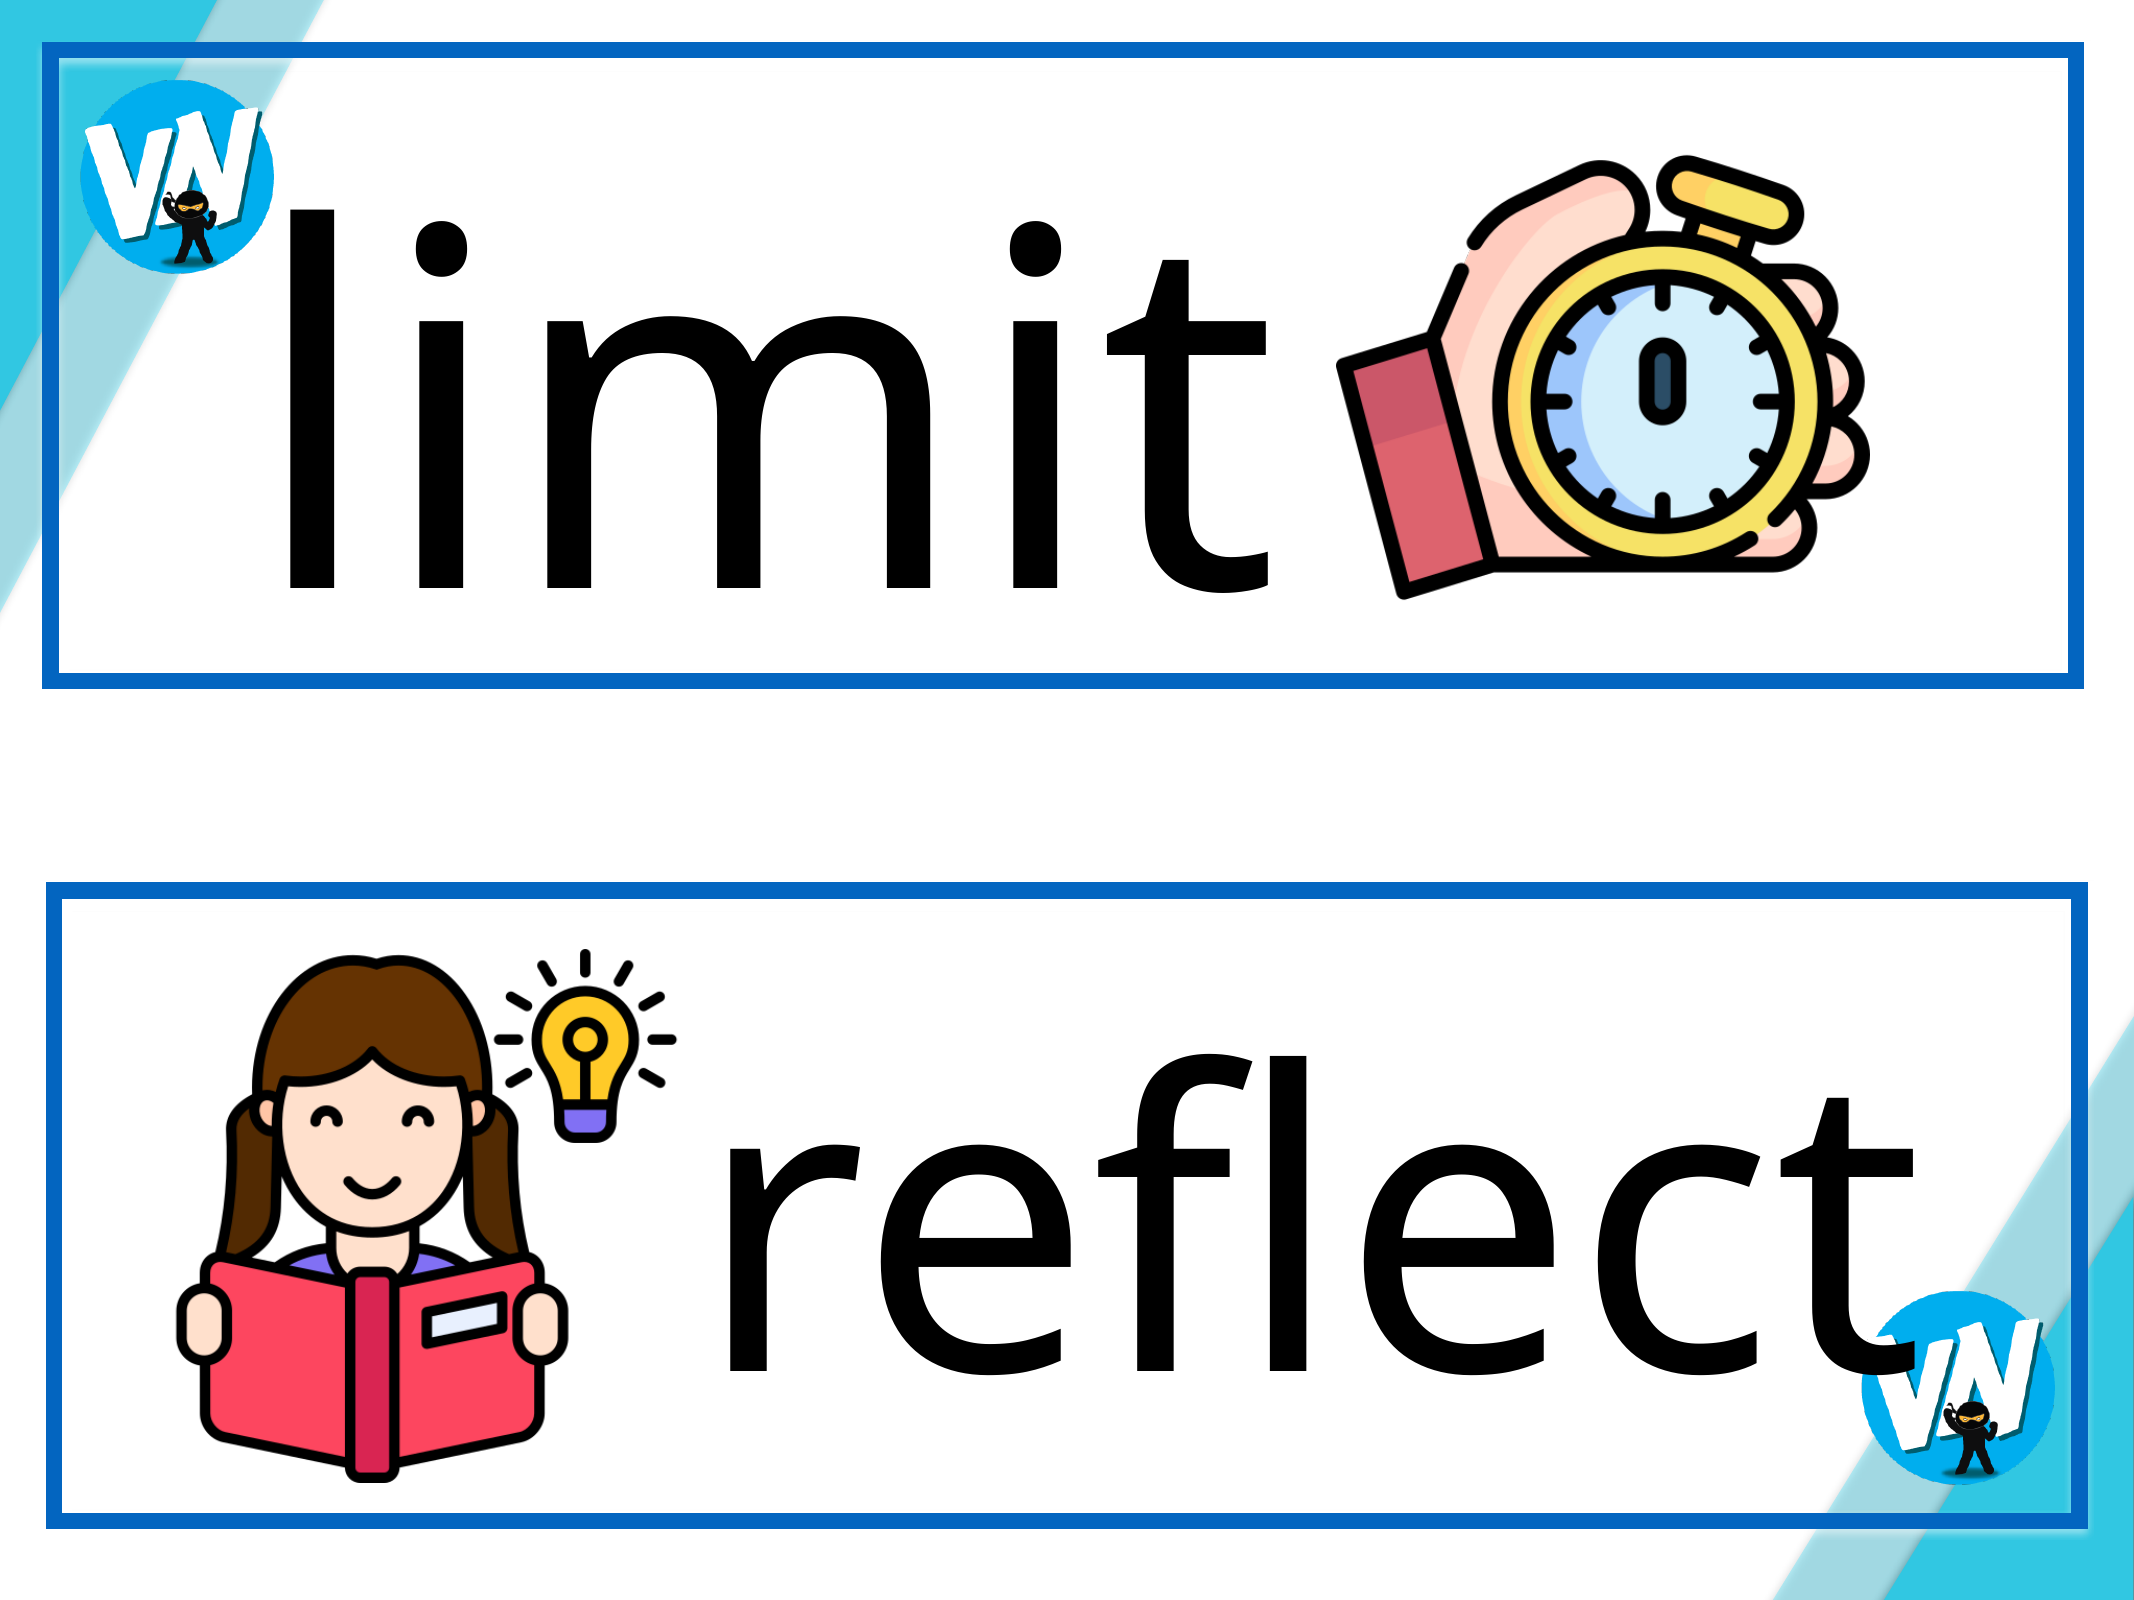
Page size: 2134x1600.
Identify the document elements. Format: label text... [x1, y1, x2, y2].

text_box reflect [701, 949, 1956, 1464]
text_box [0, 0, 81, 1544]
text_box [1963, 235, 2134, 1600]
picture [57, 77, 299, 278]
text_box [92, 890, 1956, 1522]
text_box limit [92, 82, 1597, 697]
picture [1837, 1288, 2080, 1488]
text_box [92, 50, 2076, 681]
picture [1336, 110, 1871, 645]
picture [159, 948, 694, 1483]
